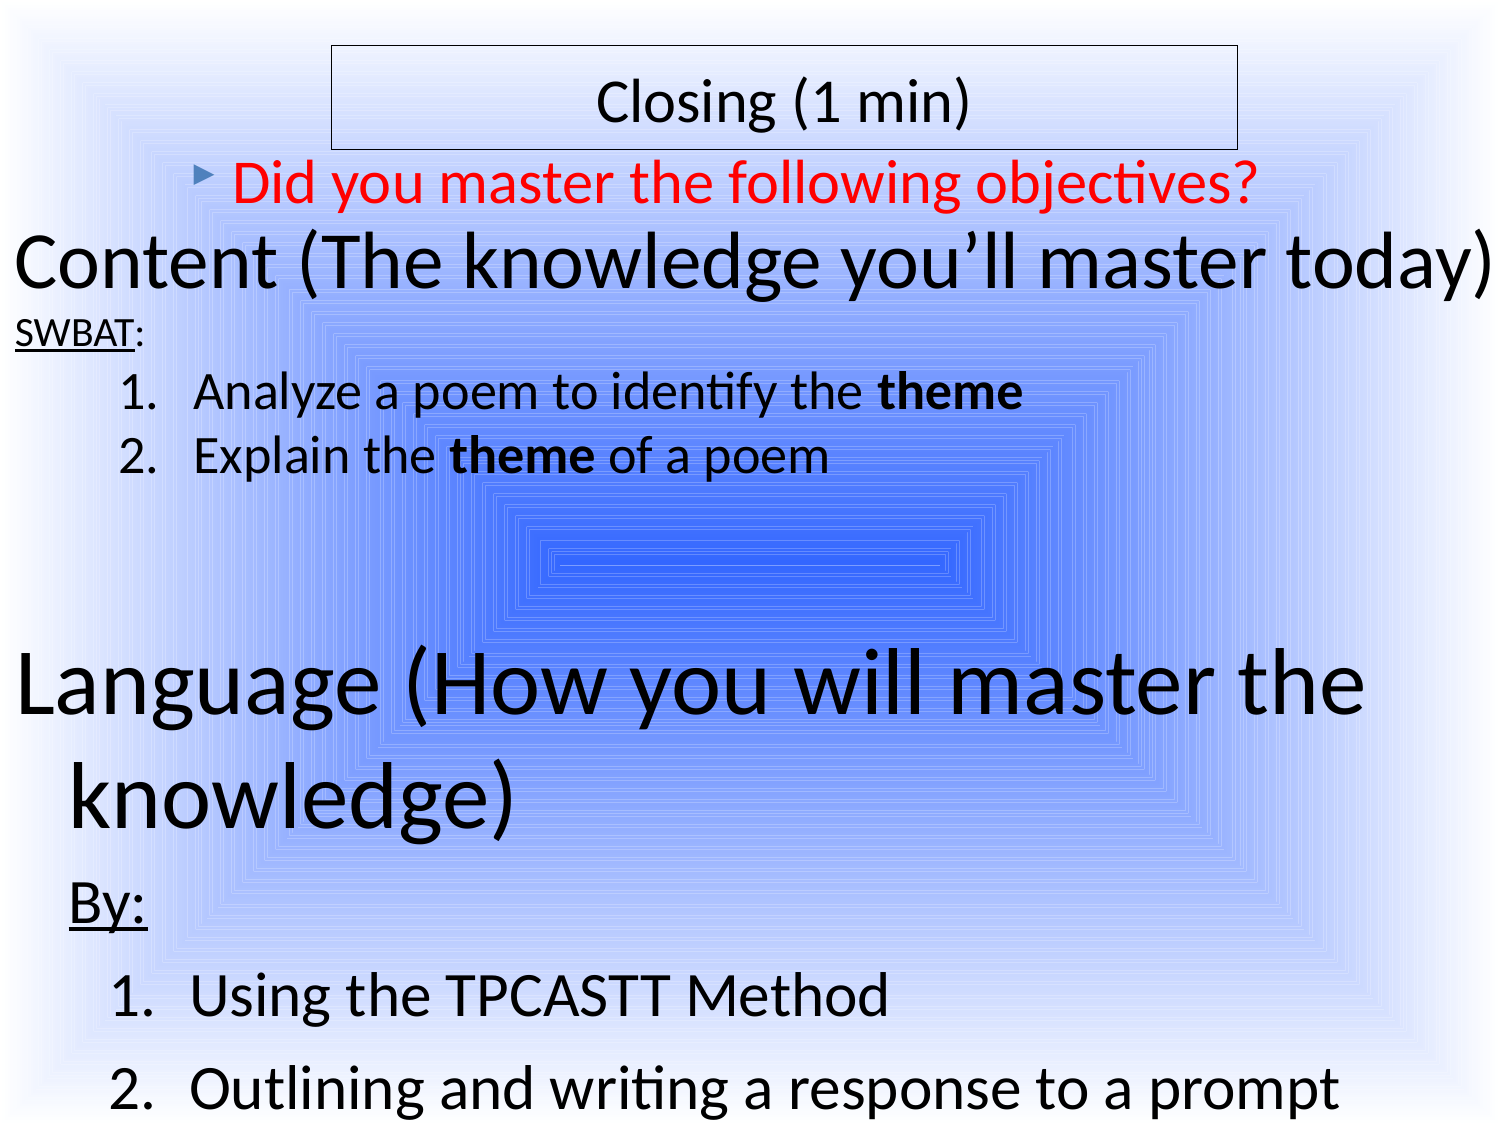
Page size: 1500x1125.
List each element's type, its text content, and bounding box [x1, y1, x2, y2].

text_box Content (The knowledge you’ll master today) SWBAT: Analyze a poem to identify the theme Explain the theme of a poem [0, 200, 1500, 618]
list Language (How you will master the knowledge) By: Using the TPCASTT Method Outlining and writing a response to a prompt [0, 618, 1500, 1125]
title Closing (1 min) [331, 45, 1238, 134]
text_box Did you master the following objectives? [0, 134, 1434, 200]
